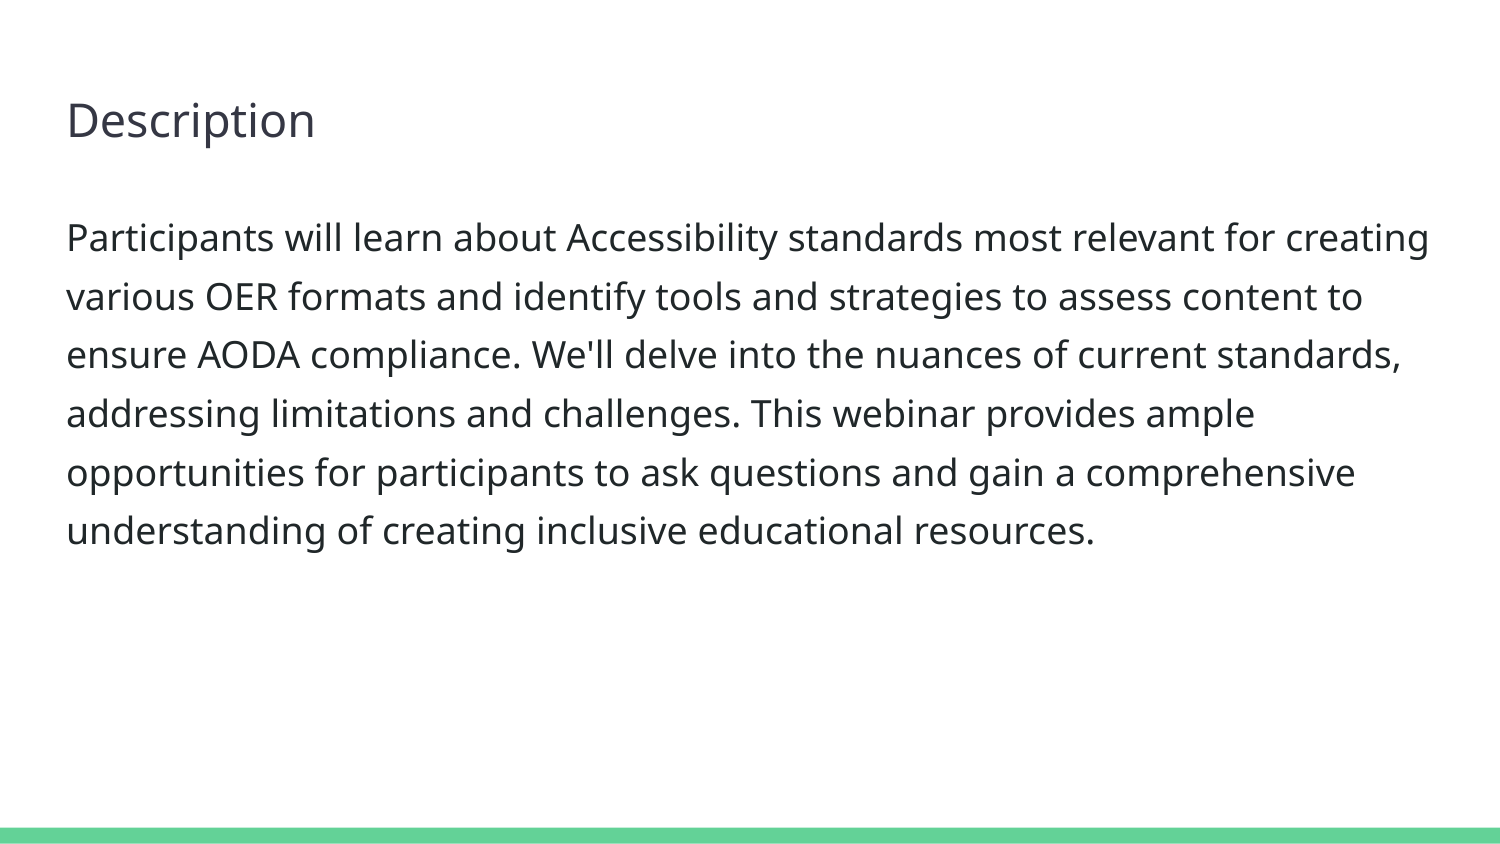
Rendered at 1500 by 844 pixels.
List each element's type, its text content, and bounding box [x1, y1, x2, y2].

title Description [51, 72, 1449, 167]
list Participants will learn about Accessibility standards most relevant for creating various OER formats and identify tools and strategies to assess content to ensure AODA compliance. We'll delve into the nuances of current standards, addressing limitations and challenges. This webinar provides ample opportunities for participants to ask questions and gain a comprehensive understanding of creating inclusive educational resources. [51, 189, 1449, 750]
